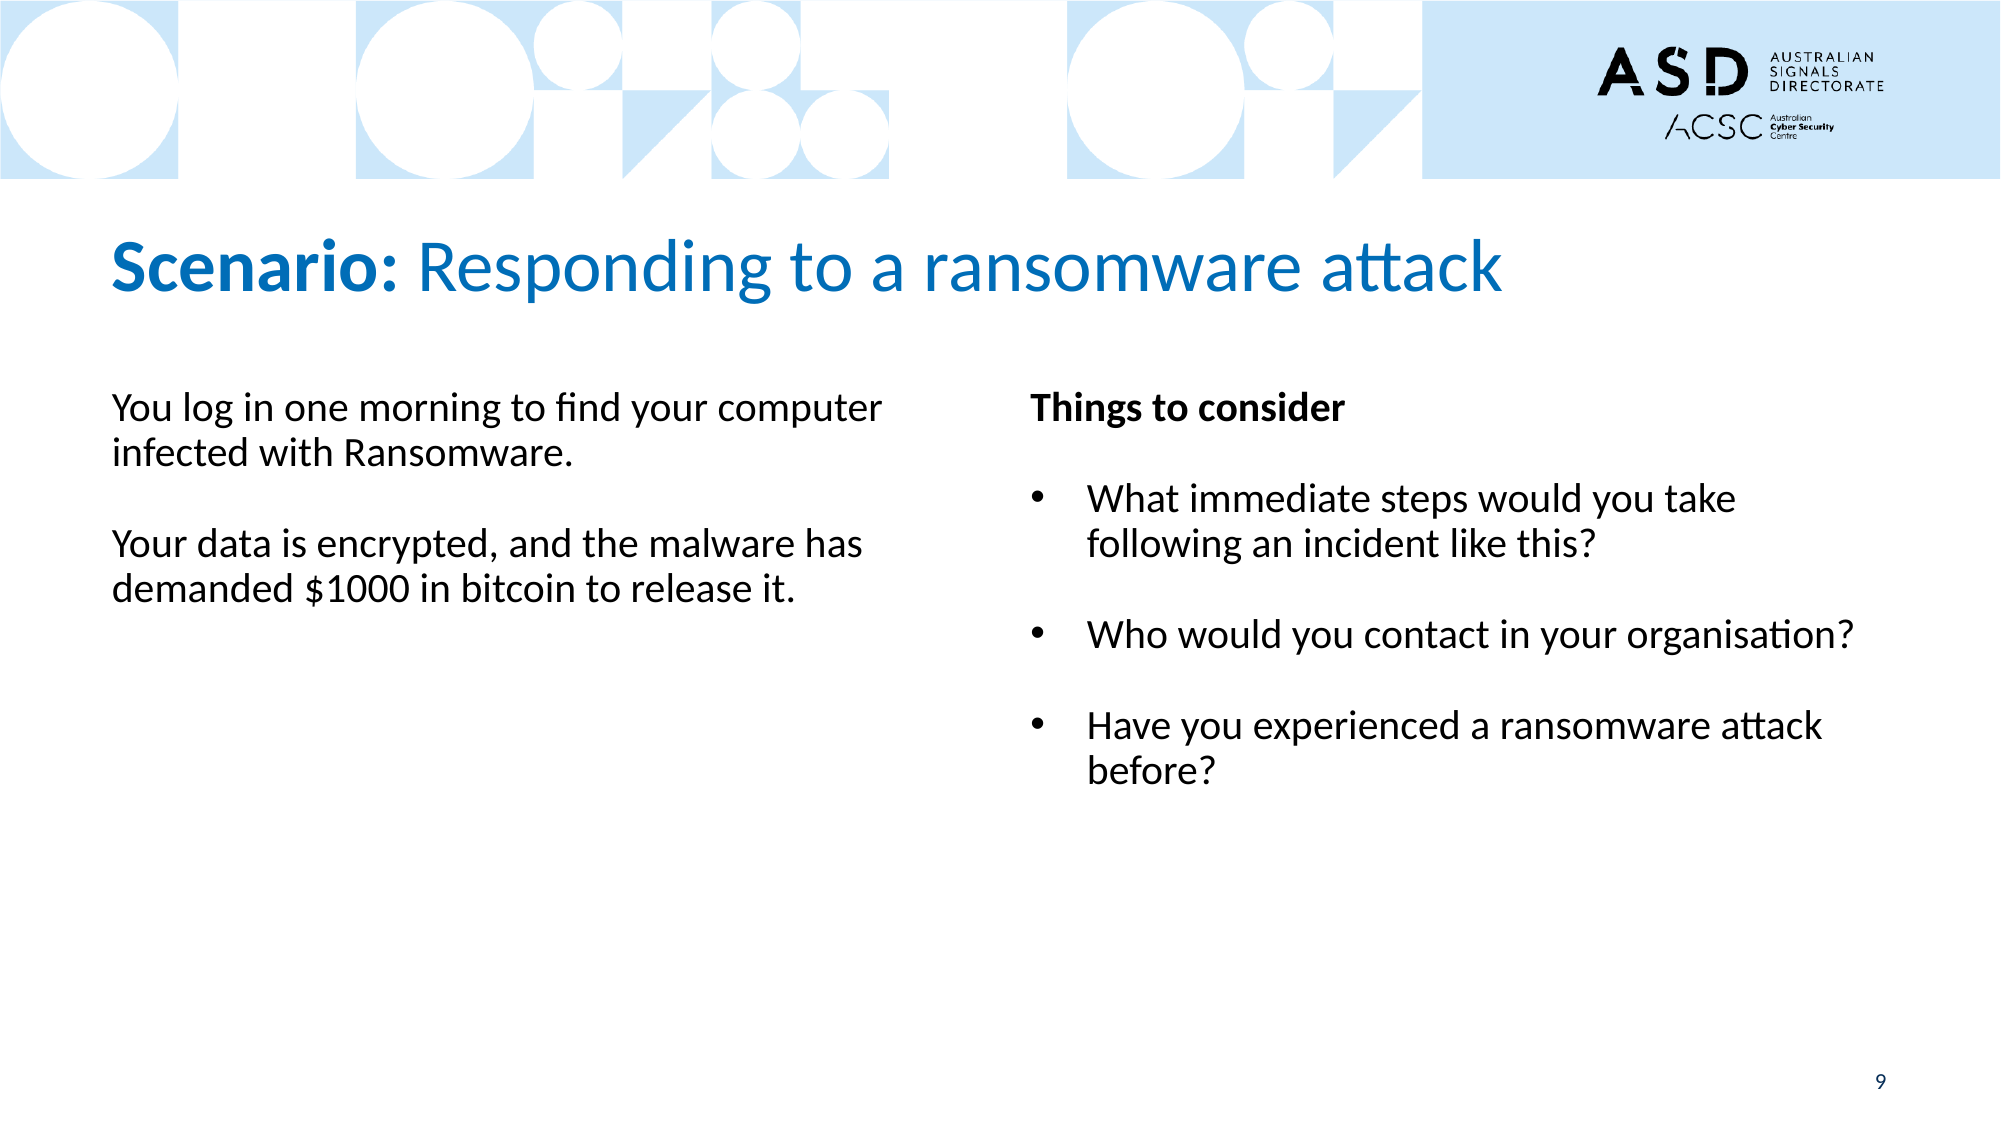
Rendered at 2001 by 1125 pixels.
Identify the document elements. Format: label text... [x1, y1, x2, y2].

slide_number 9 [1799, 1050, 1902, 1111]
list You log in one morning to find your computer infected with Ransomware. Your data is encrypted, and the malware has demanded $1000 in bitcoin to release it. [96, 378, 940, 1007]
picture [0, 0, 2001, 179]
list Things to consider What immediate steps would you take following an incident like this? Who would you contact in your organisation? Have you experienced a ransomware attack before? [1015, 378, 1902, 1007]
title Scenario: Responding to a ransomware attack [96, 207, 1902, 328]
